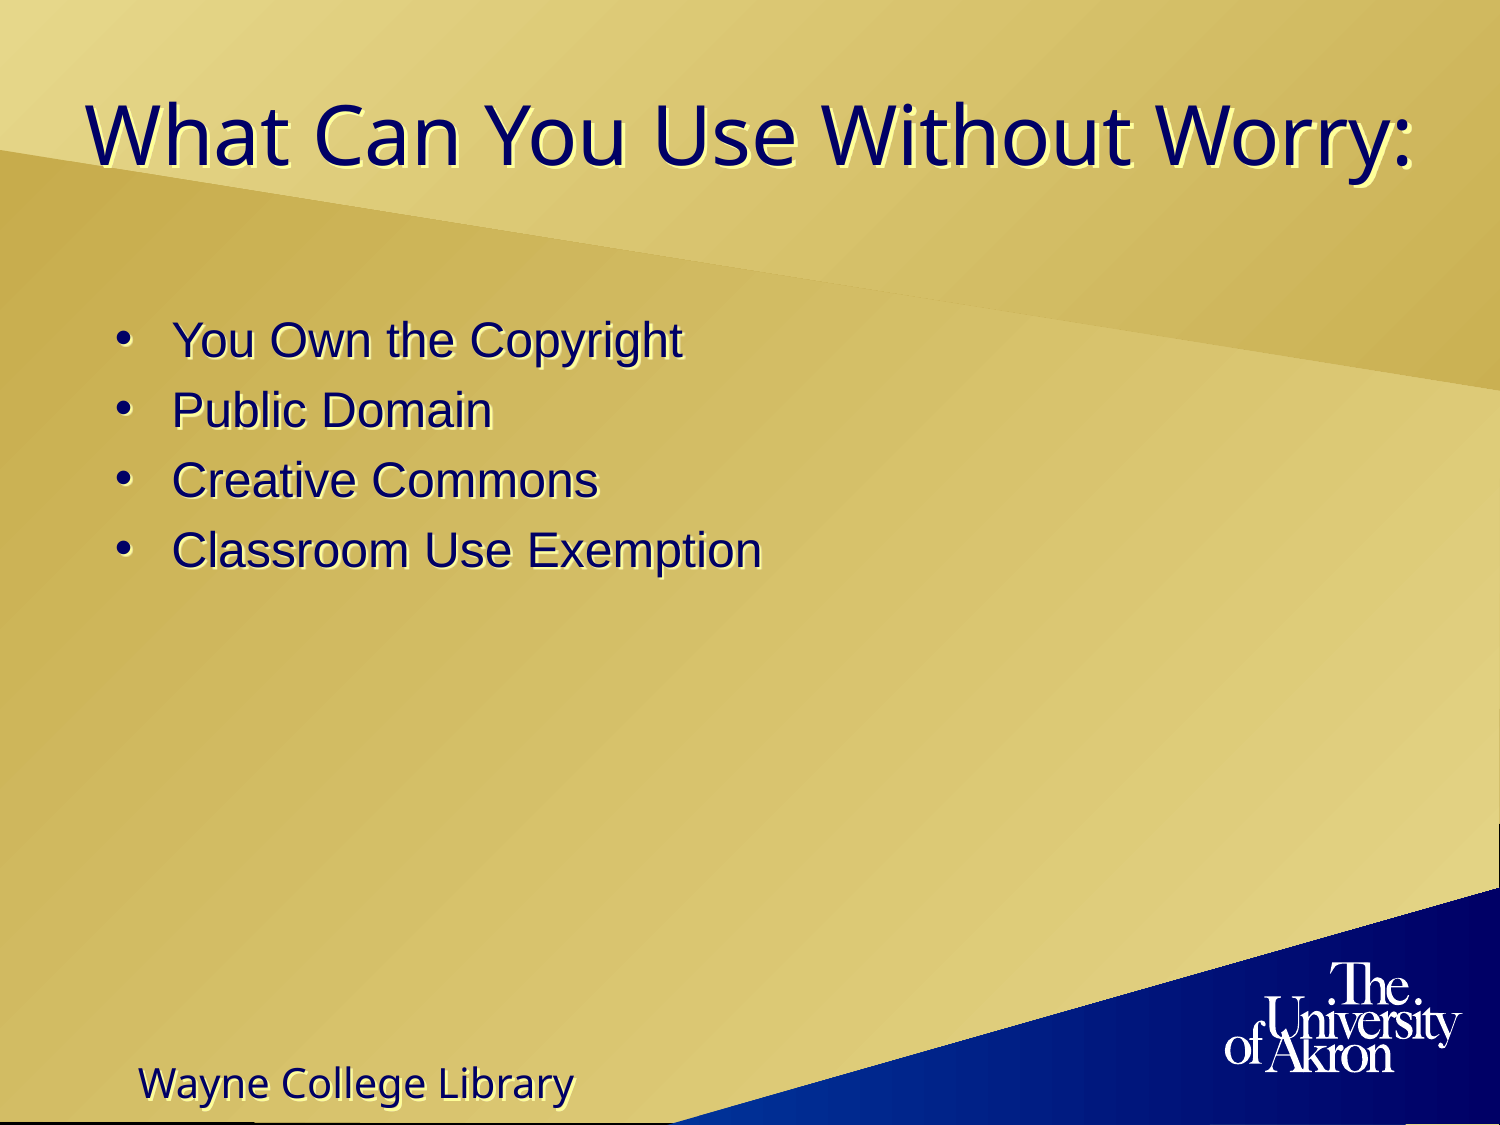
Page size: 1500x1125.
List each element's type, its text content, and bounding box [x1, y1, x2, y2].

text_box Wayne College Library [0, 1049, 713, 1125]
list You Own the Copyright Public Domain Creative Commons Classroom Use Exemption [99, 299, 1438, 913]
title What Can You Use Without Worry: [0, 74, 1500, 213]
